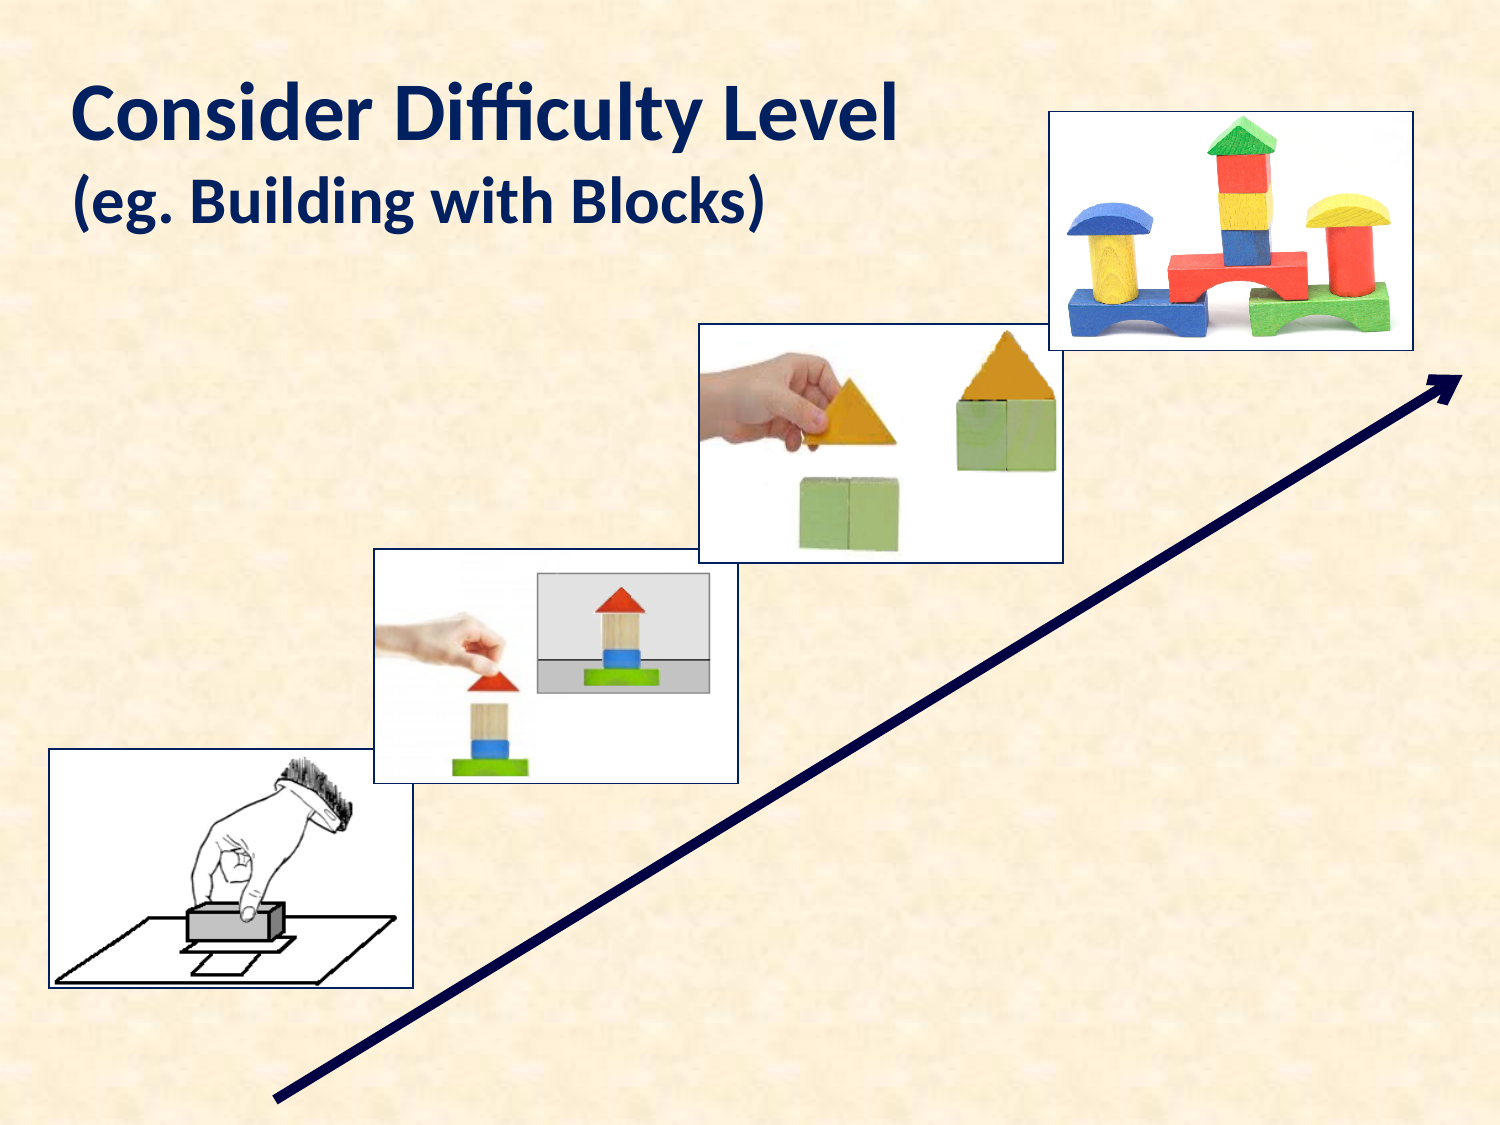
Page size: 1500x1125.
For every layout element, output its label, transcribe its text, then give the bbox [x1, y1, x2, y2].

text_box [274, 374, 1463, 1101]
picture [0, 0, 1500, 1125]
text_box Consider Difficulty Level (eg. Building with Blocks) [56, 50, 916, 245]
